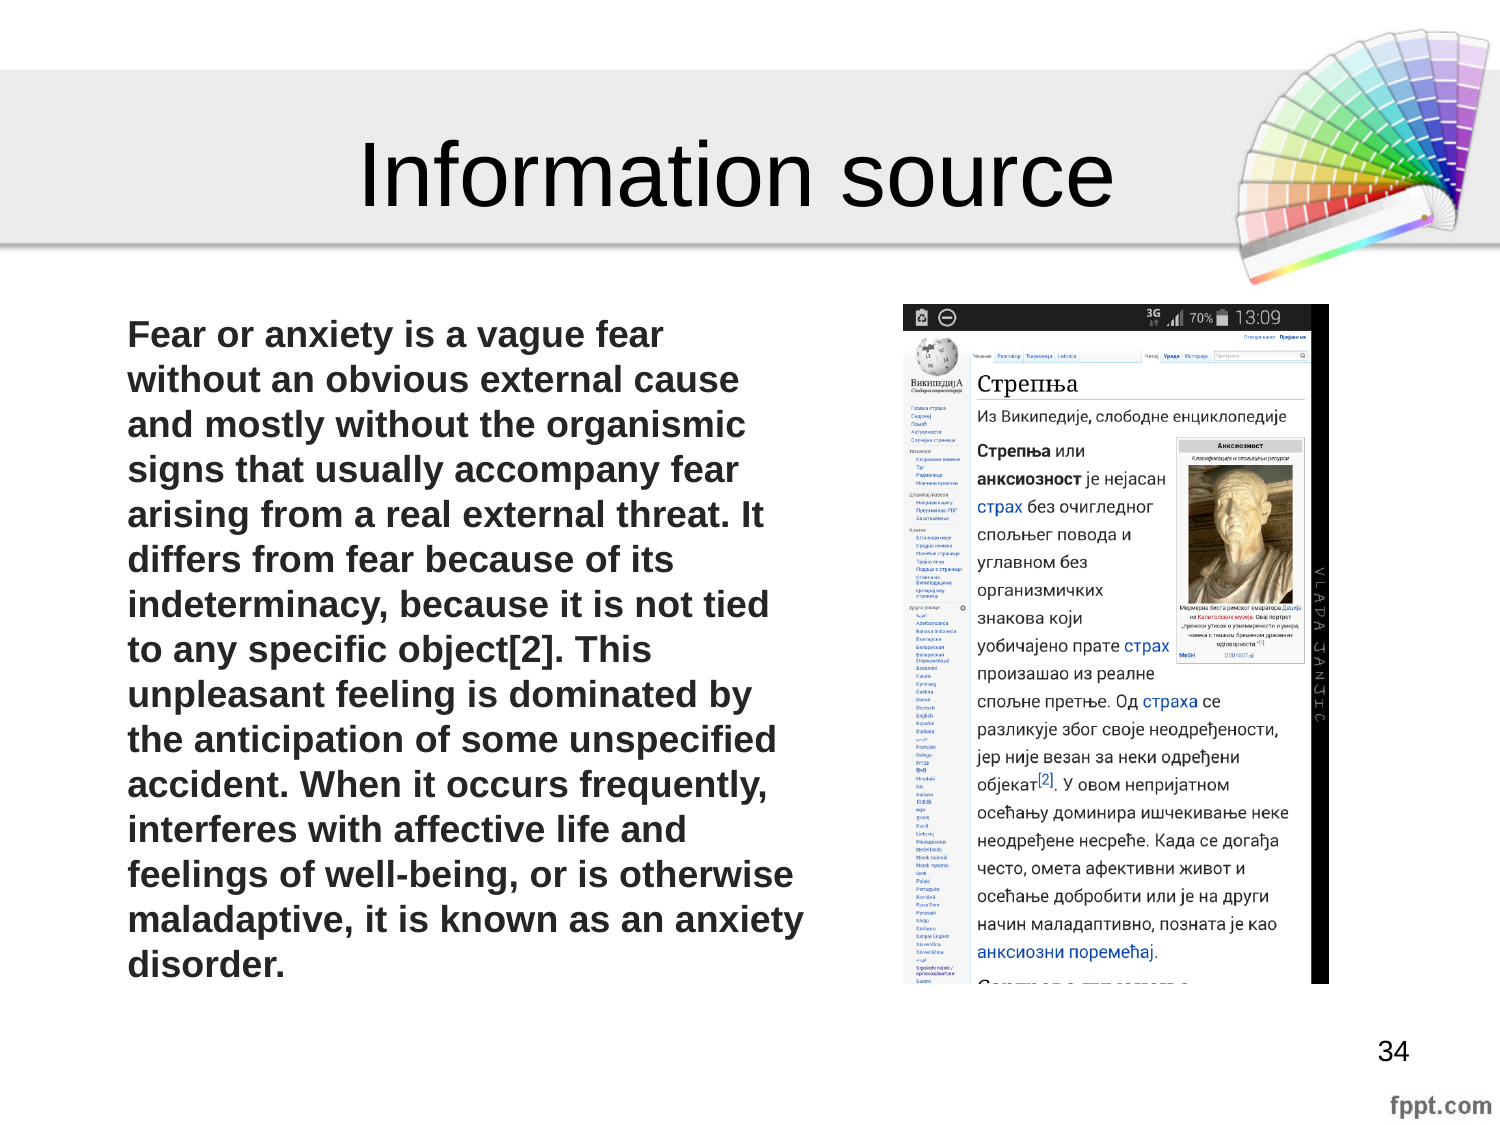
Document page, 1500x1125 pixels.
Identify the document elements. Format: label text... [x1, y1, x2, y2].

slide_number ‹#› [1074, 1024, 1425, 1103]
text_box Fear or anxiety is a vague fear without an obvious external cause and mostly without the organismic signs that usually accompany fear arising from a real external threat. It differs from fear because of its indeterminacy, because it is not tied to any specific object[2]. This unpleasant feeling is dominated by the anticipation of some unspecified accident. When it occurs frequently, interferes with affective life and feelings of well-being, or is otherwise maladaptive, it is known as an anxiety disorder. [112, 302, 821, 993]
picture [0, 0, 1500, 1125]
text_box Information source [74, 45, 1425, 233]
